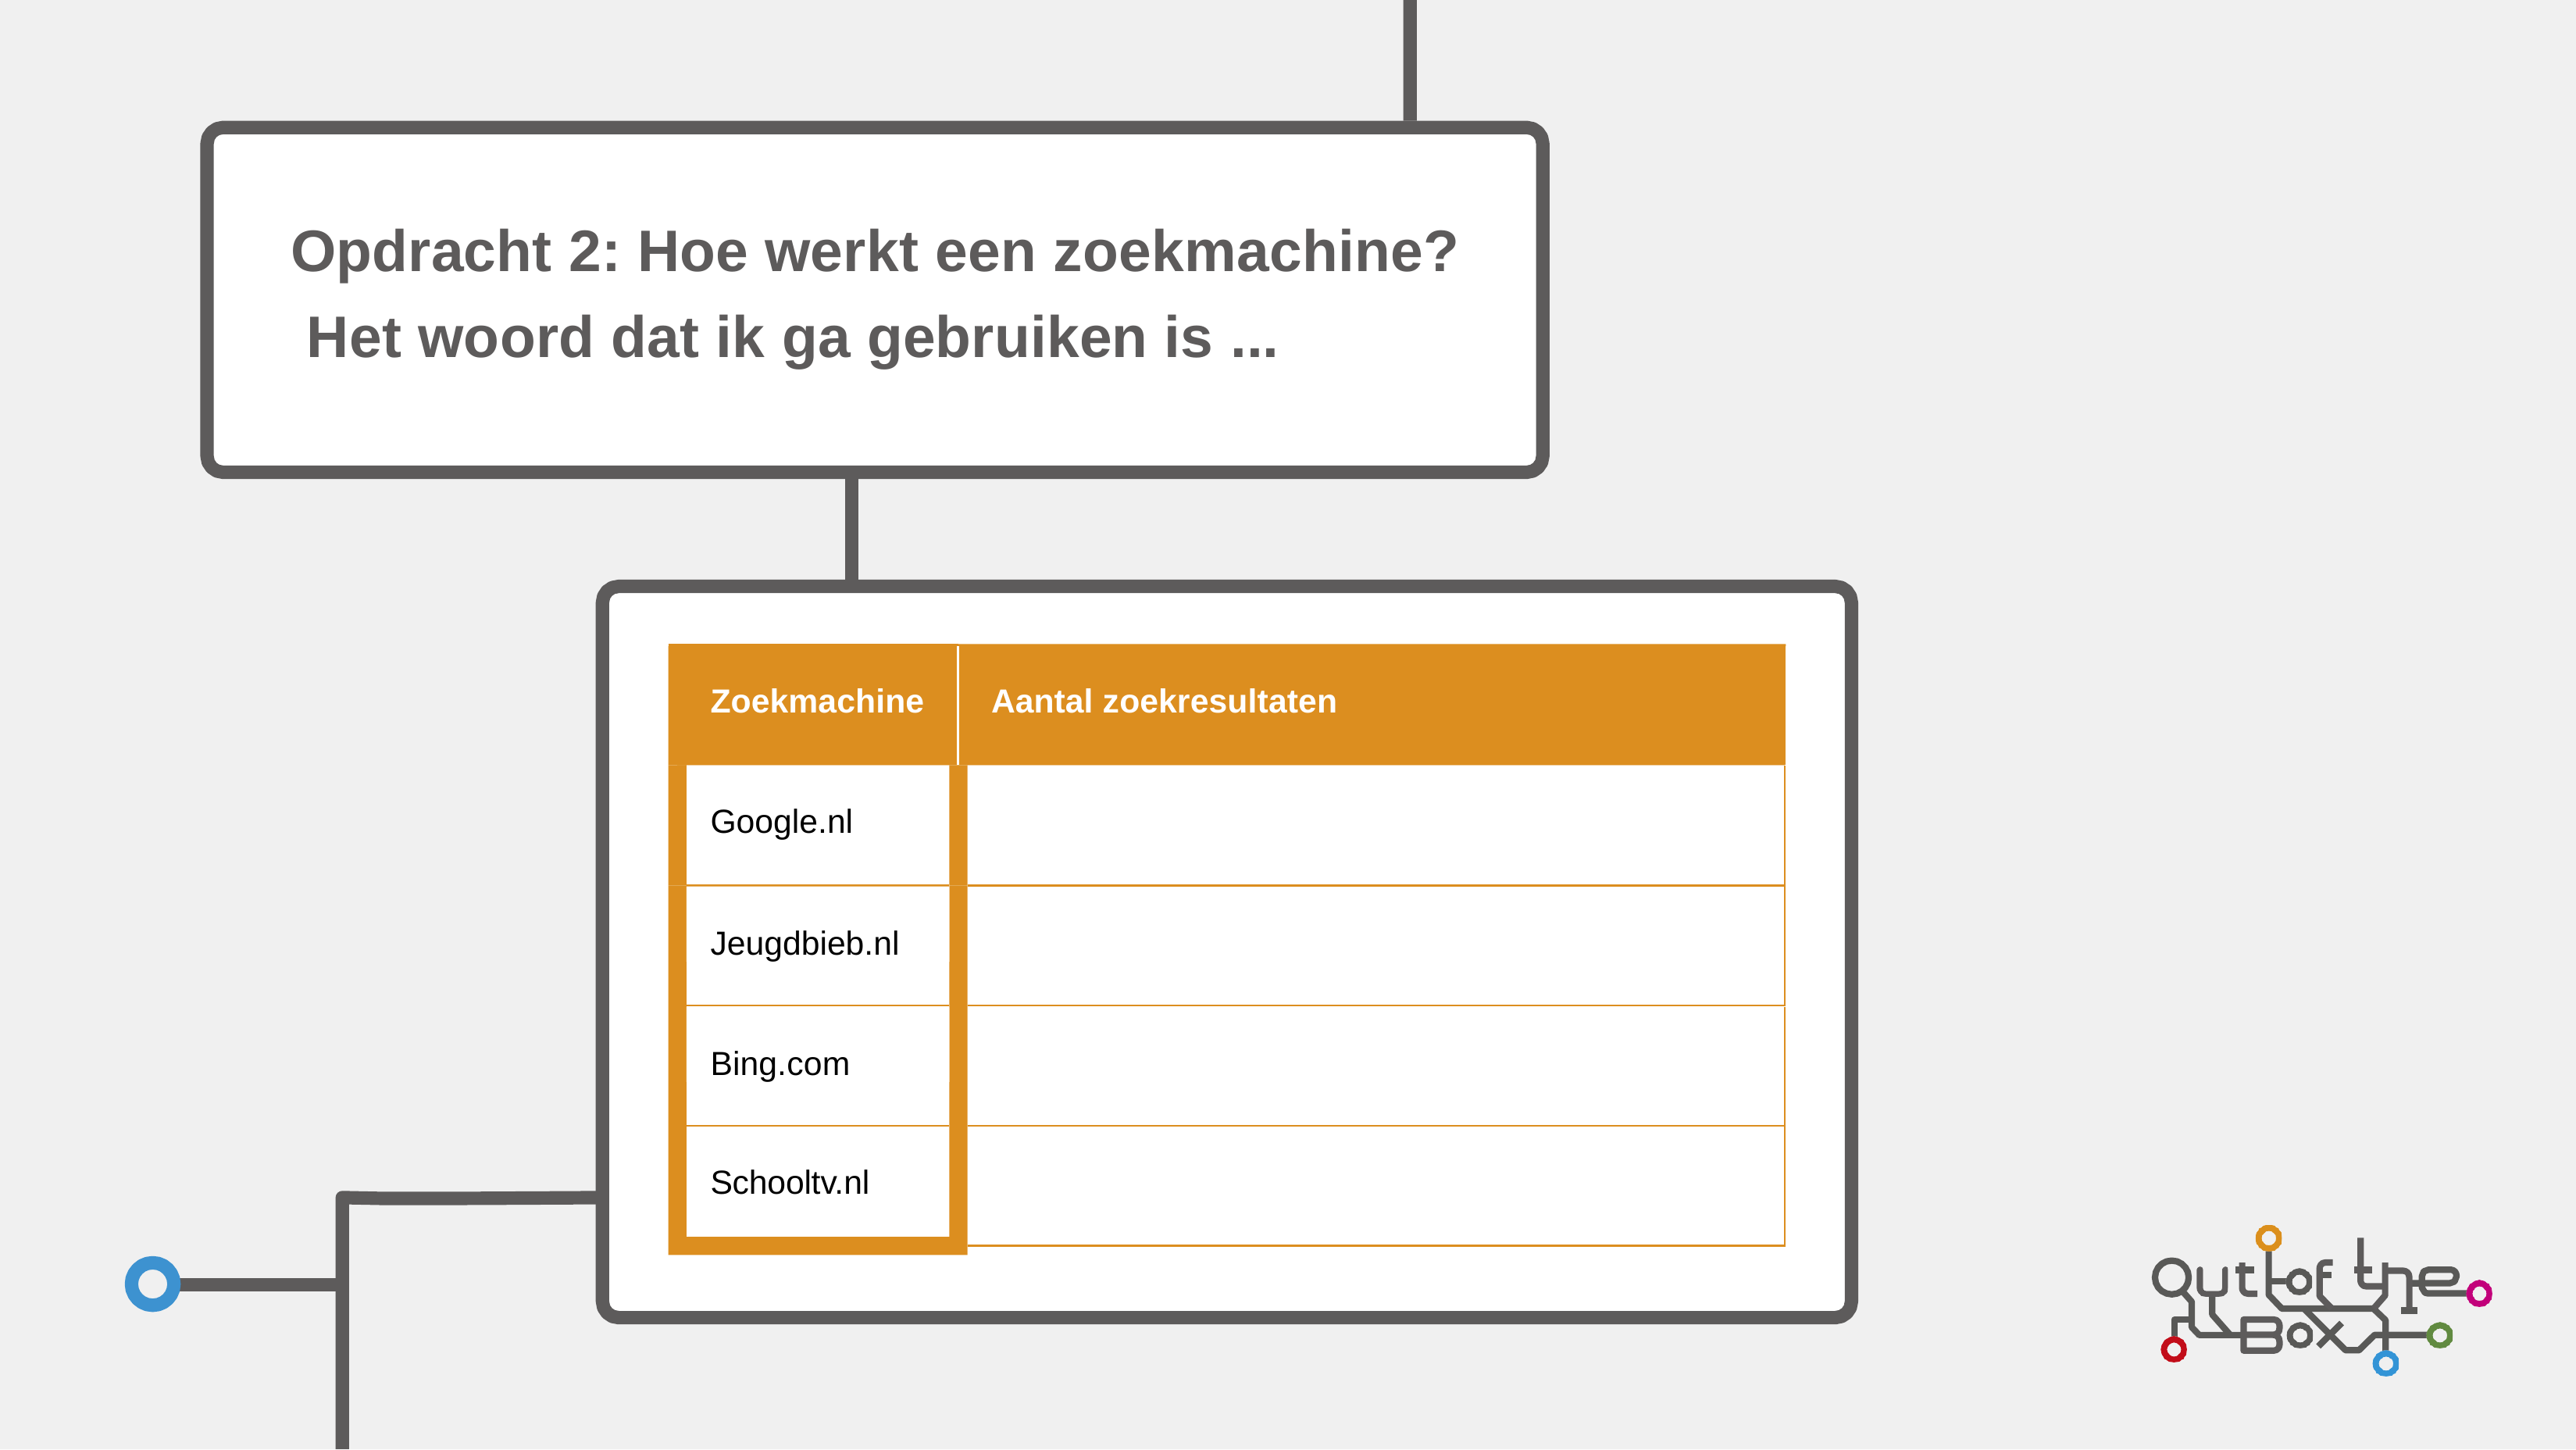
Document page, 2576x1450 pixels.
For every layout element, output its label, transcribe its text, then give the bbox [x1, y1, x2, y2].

picture [2160, 1336, 2187, 1362]
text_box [668, 644, 1786, 1255]
picture [2285, 1268, 2313, 1295]
picture [2466, 1280, 2492, 1307]
title Opdracht 2: Hoe werkt een zoekmachine? Het woord dat ik ga gebruiken is ... [288, 196, 1464, 440]
picture [2426, 1322, 2453, 1348]
picture [2196, 1266, 2228, 1297]
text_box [124, 1191, 611, 1450]
picture [2286, 1322, 2314, 1348]
picture [2255, 1225, 2282, 1252]
picture [2372, 1350, 2399, 1377]
text_box [1403, 0, 1417, 121]
